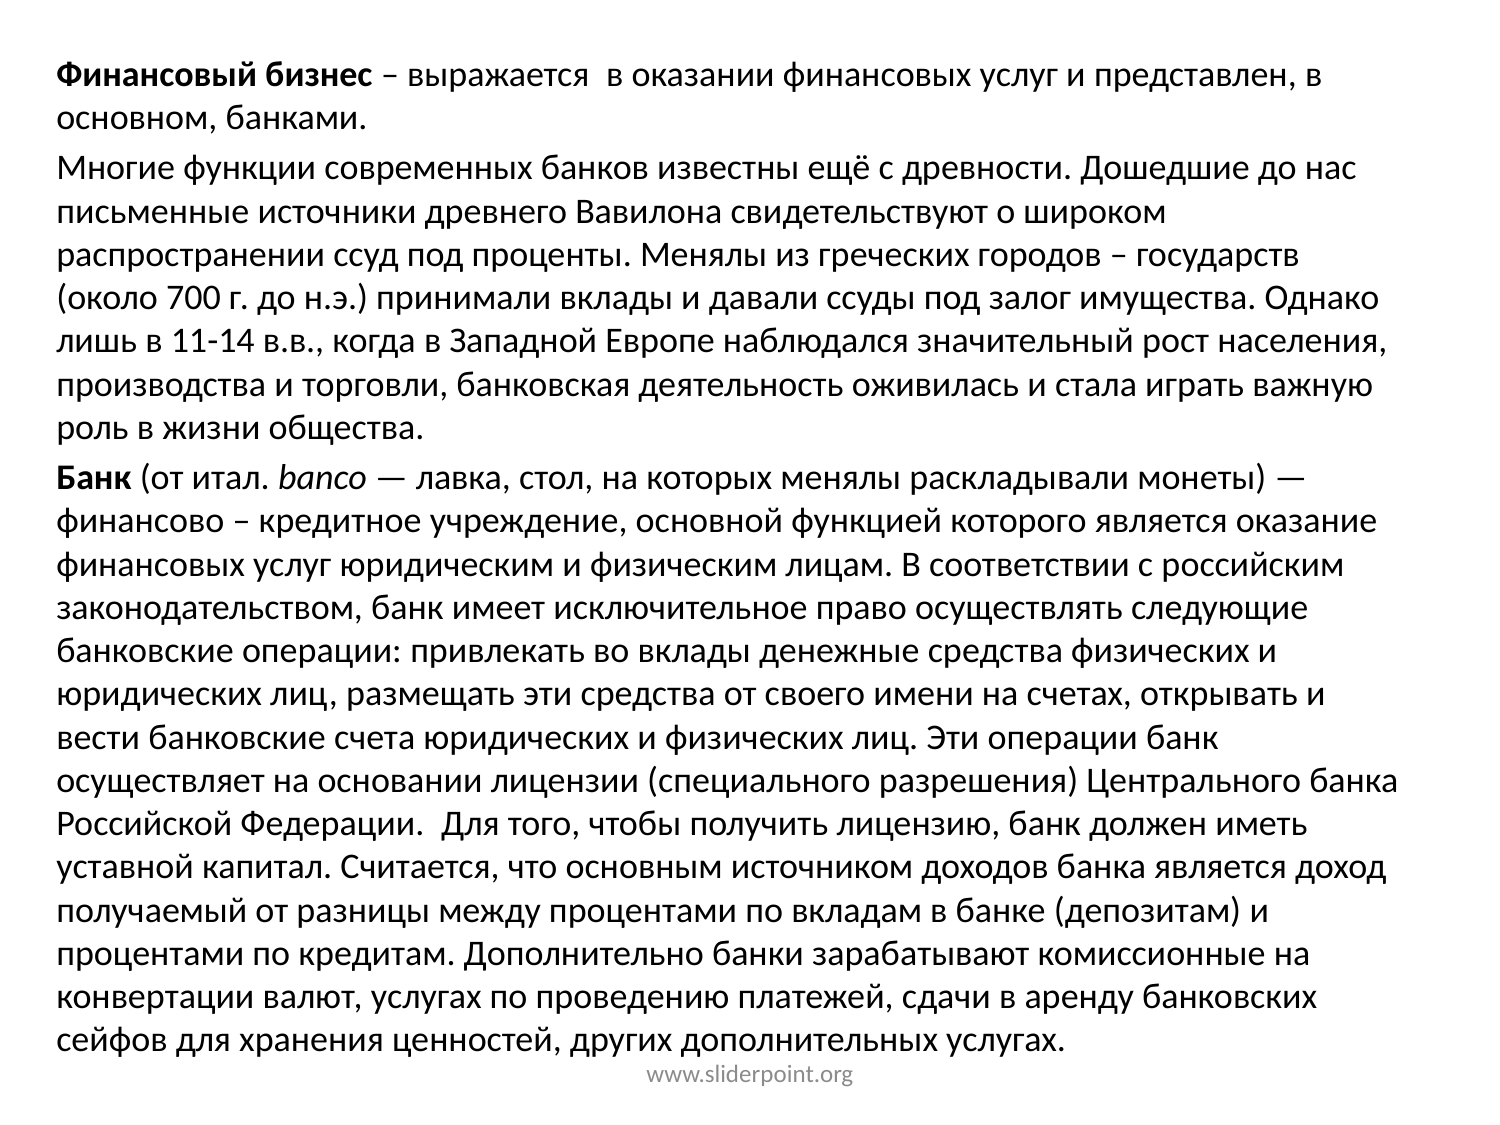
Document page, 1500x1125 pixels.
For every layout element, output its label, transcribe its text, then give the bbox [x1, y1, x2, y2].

footer www.sliderpoint.org [512, 1042, 988, 1103]
list Финансовый бизнес – выражается в оказании финансовых услуг и представлен, в основном, банками. Многие функции современных банков известны ещё с древности. Дошедшие до нас письменные источники древнего Вавилона свидетельствуют о широком распространении ссуд под проценты. Менялы из греческих городов – государств (около 700 г. до н.э.) принимали вклады и давали ссуды под залог имущества. Однако лишь в 11-14 в.в., когда в Западной Европе наблюдался значительный рост населения, производства и торговли, банковская деятельность оживилась и стала играть важную роль в жизни общества. Банк (от итал. banco — лавка, стол, на которых менялы раскладывали монеты) —финансово – кредитное учреждение, основной функцией которого является оказание финансовых услуг юридическим и физическим лицам. В соответствии с российским законодательством, банк имеет исключительное право осуществлять следующие банковские операции: привлекать во вклады денежные средства физических и юридических лиц, размещать эти средства от своего имени на счетах, открывать и вести банковские счета юридических и физических лиц. Эти операции банк осуществляет на основании лицензии (специального разрешения) Центрального банка Российской Федерации. Для того, чтобы получить лицензию, банк должен иметь уставной капитал. Считается, что основным источником доходов банка является доход получаемый от разницы между процентами по вкладам в банке (депозитам) и процентами по кредитам. Дополнительно банки зарабатывают комиссионные на конвертации валют, услугах по проведению платежей, сдачи в аренду банковских сейфов для хранения ценностей, других дополнительных услугах. [41, 42, 1425, 1071]
